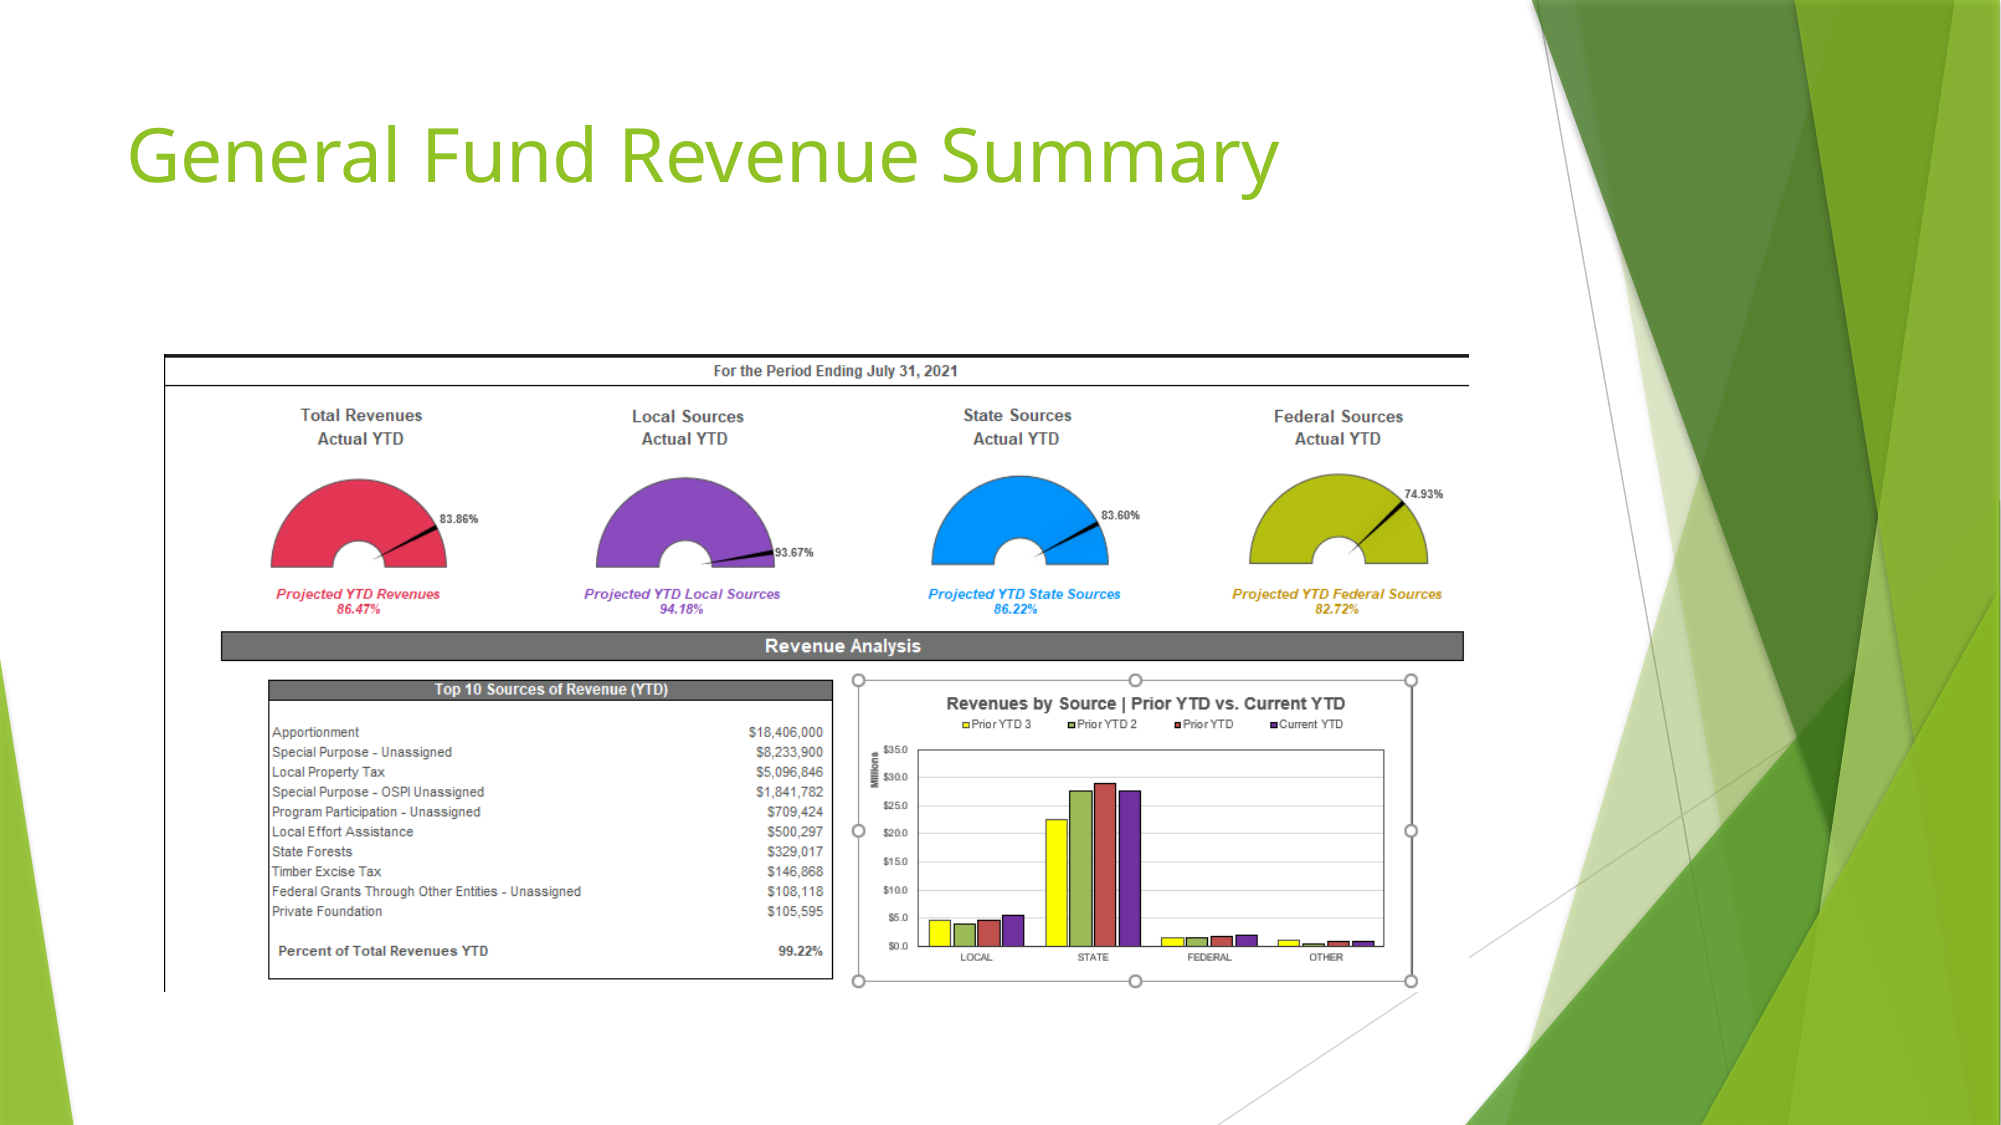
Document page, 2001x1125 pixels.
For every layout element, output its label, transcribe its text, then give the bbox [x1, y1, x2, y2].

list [163, 353, 1469, 992]
title General Fund Revenue Summary [111, 99, 1522, 317]
